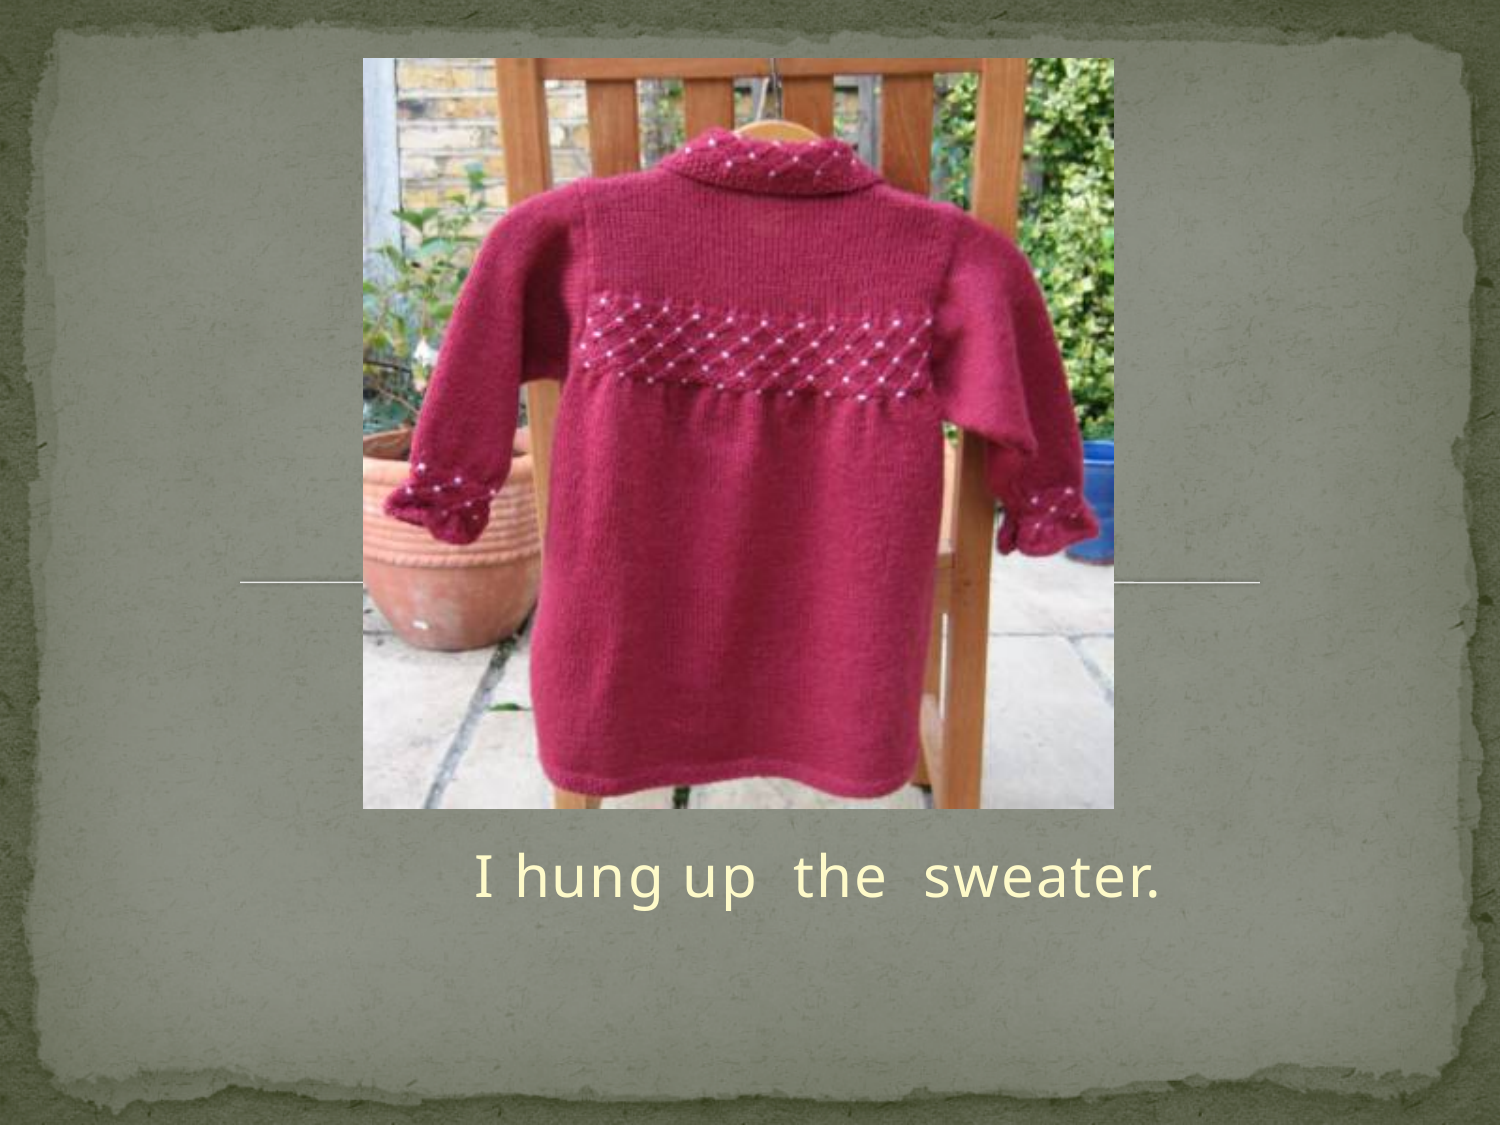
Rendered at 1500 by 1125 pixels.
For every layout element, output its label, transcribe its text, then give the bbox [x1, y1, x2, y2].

subtitle I hung up the sweater. [137, 832, 1500, 1020]
picture [363, 58, 1114, 809]
